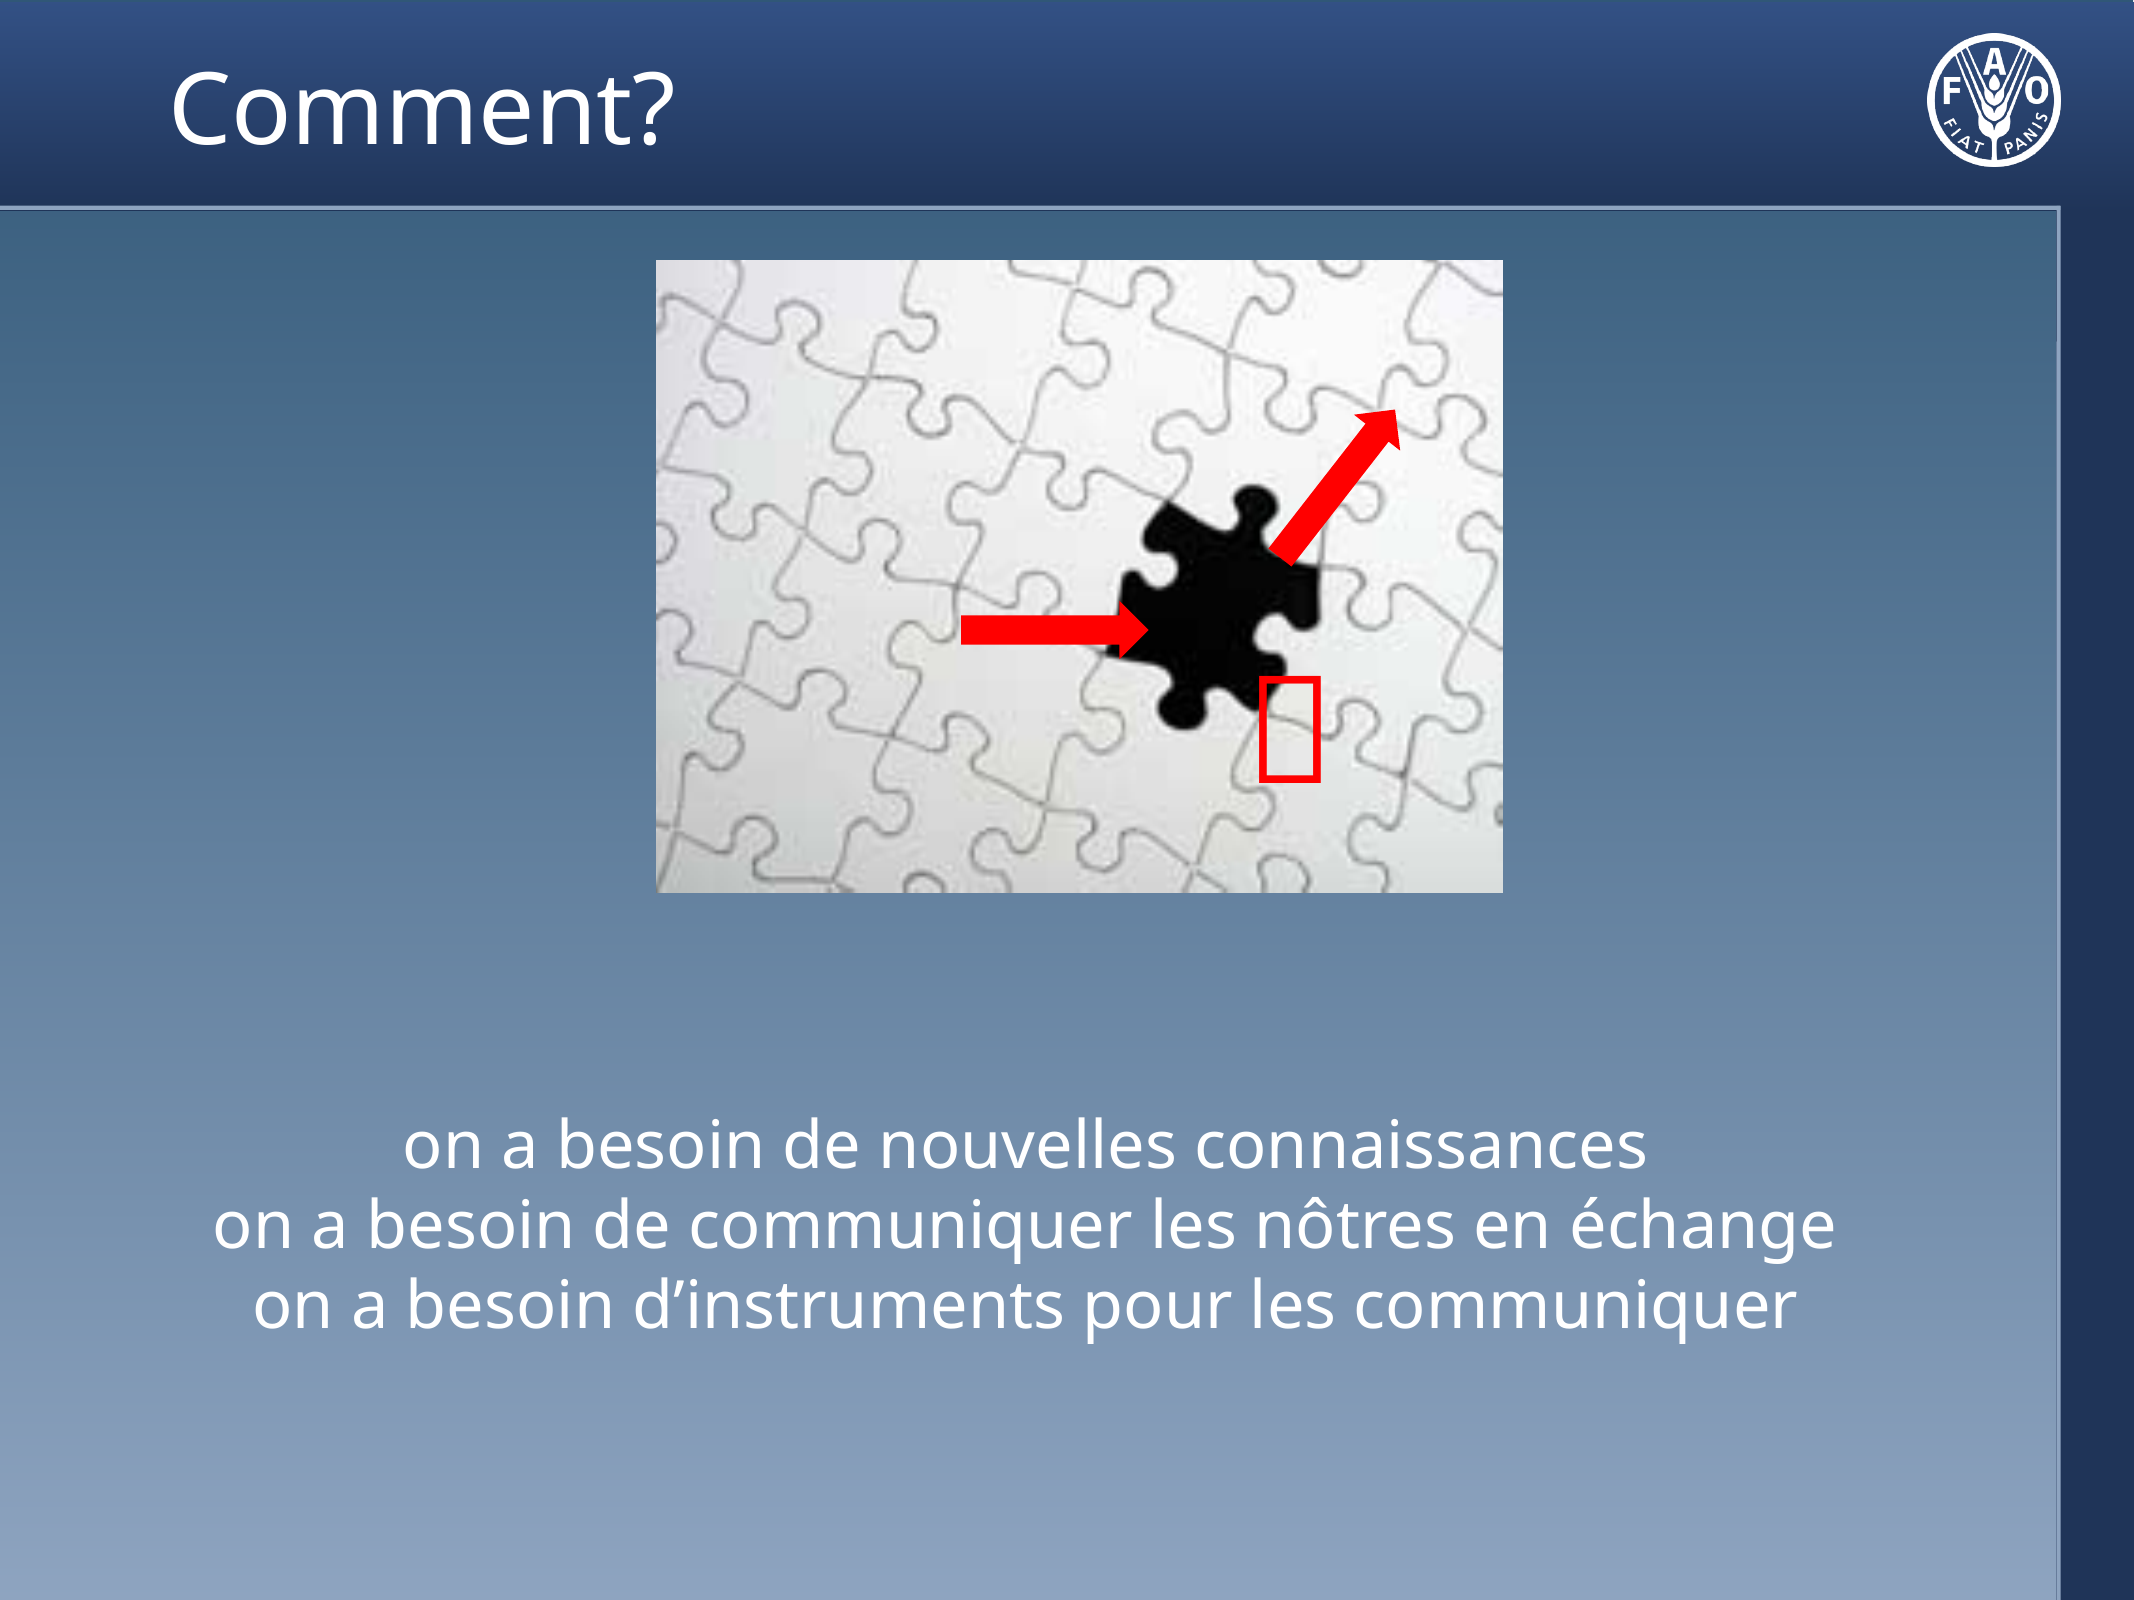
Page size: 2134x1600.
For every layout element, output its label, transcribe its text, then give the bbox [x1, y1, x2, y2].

picture [1974, 33, 2061, 167]
title on a besoin de nouvelles connaissances on a besoin de communiquer les nôtres en échange on a besoin d’instruments pour les communiquer [168, 998, 1885, 1446]
text_box Comment? [159, 0, 1974, 276]
picture [656, 260, 1504, 894]
